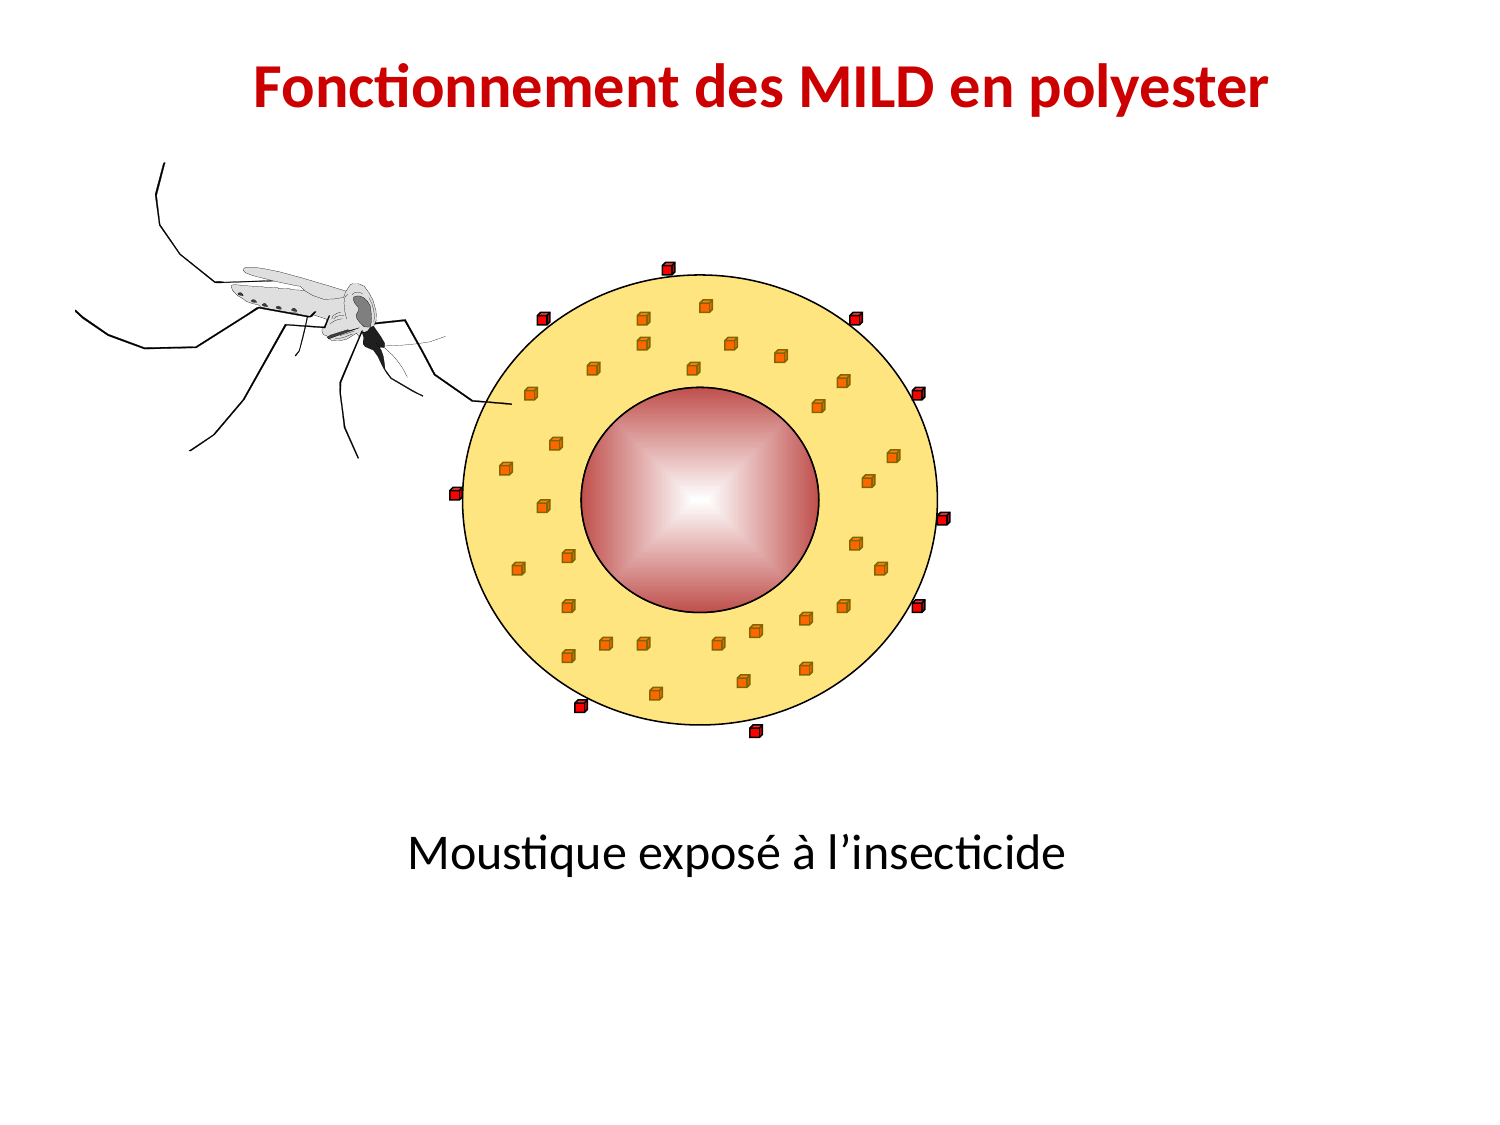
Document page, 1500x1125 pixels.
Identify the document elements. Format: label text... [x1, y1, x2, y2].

text_box Fonctionnement des MILD en polyester [124, 37, 1400, 128]
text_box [74, 162, 513, 460]
text_box Moustique exposé à l’insecticide [300, 812, 1175, 888]
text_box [449, 262, 951, 738]
